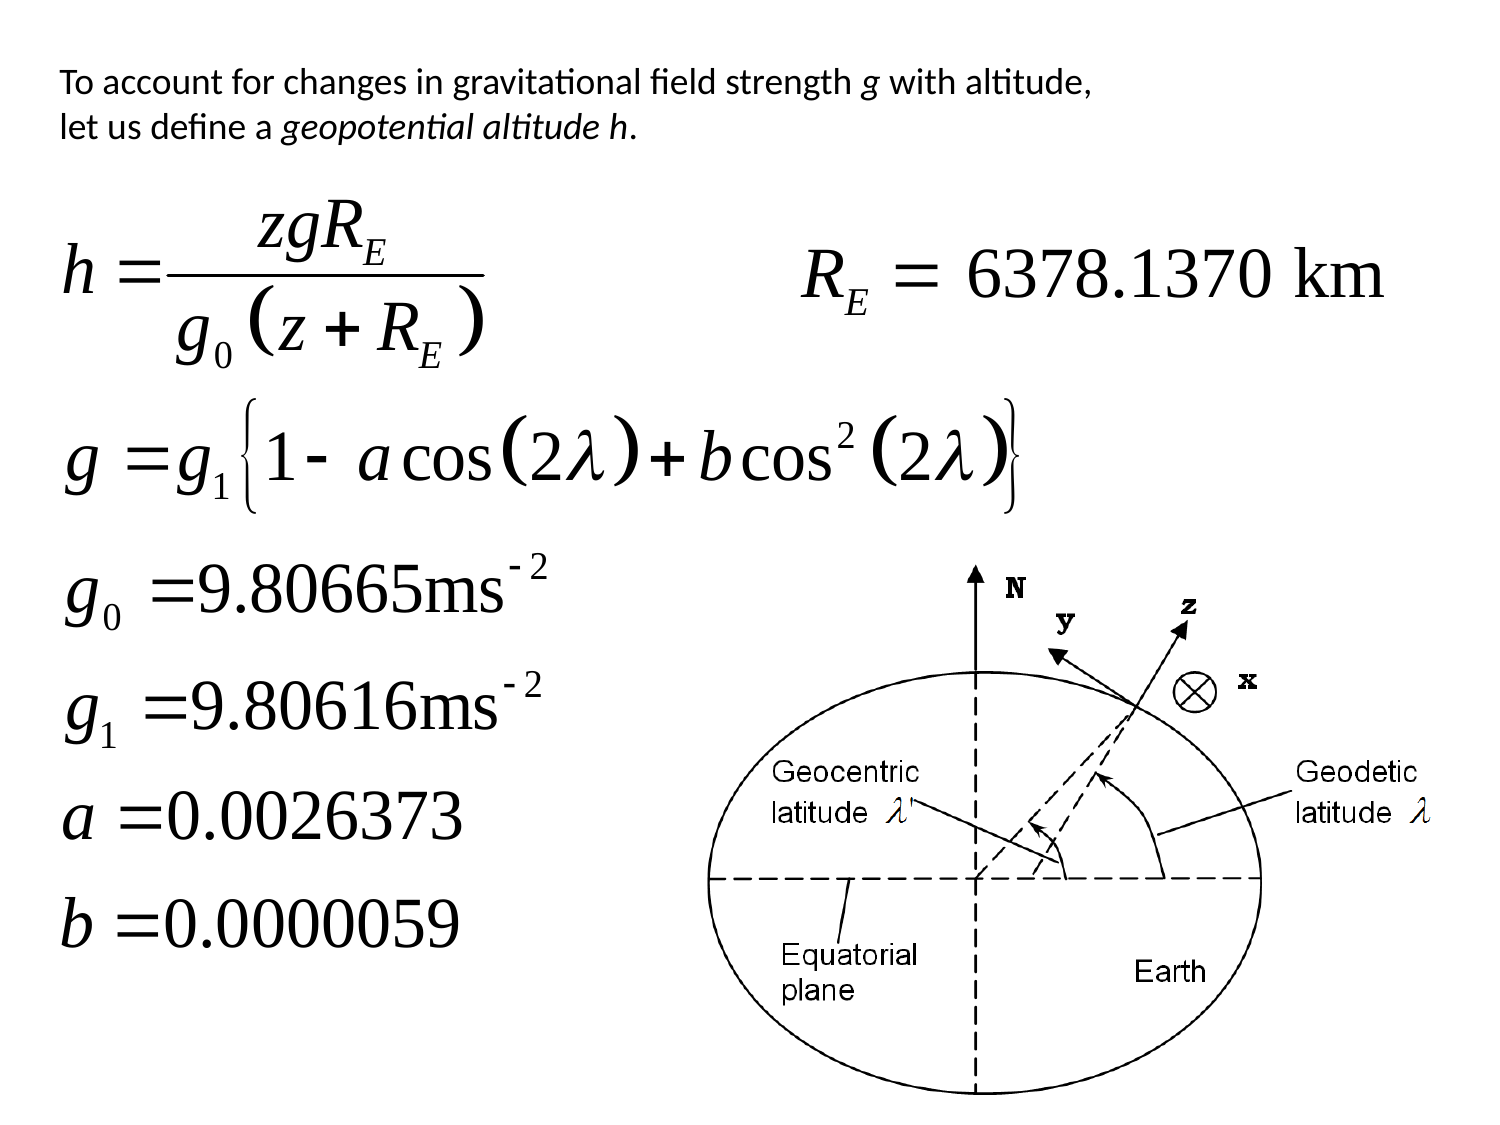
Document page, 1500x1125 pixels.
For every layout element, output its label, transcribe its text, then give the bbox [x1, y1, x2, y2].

text_box To account for changes in gravitational field strength g with altitude, let us define a geopotential altitude h. [44, 49, 1117, 155]
picture [662, 537, 1450, 1112]
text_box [787, 224, 1399, 331]
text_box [49, 174, 1044, 963]
